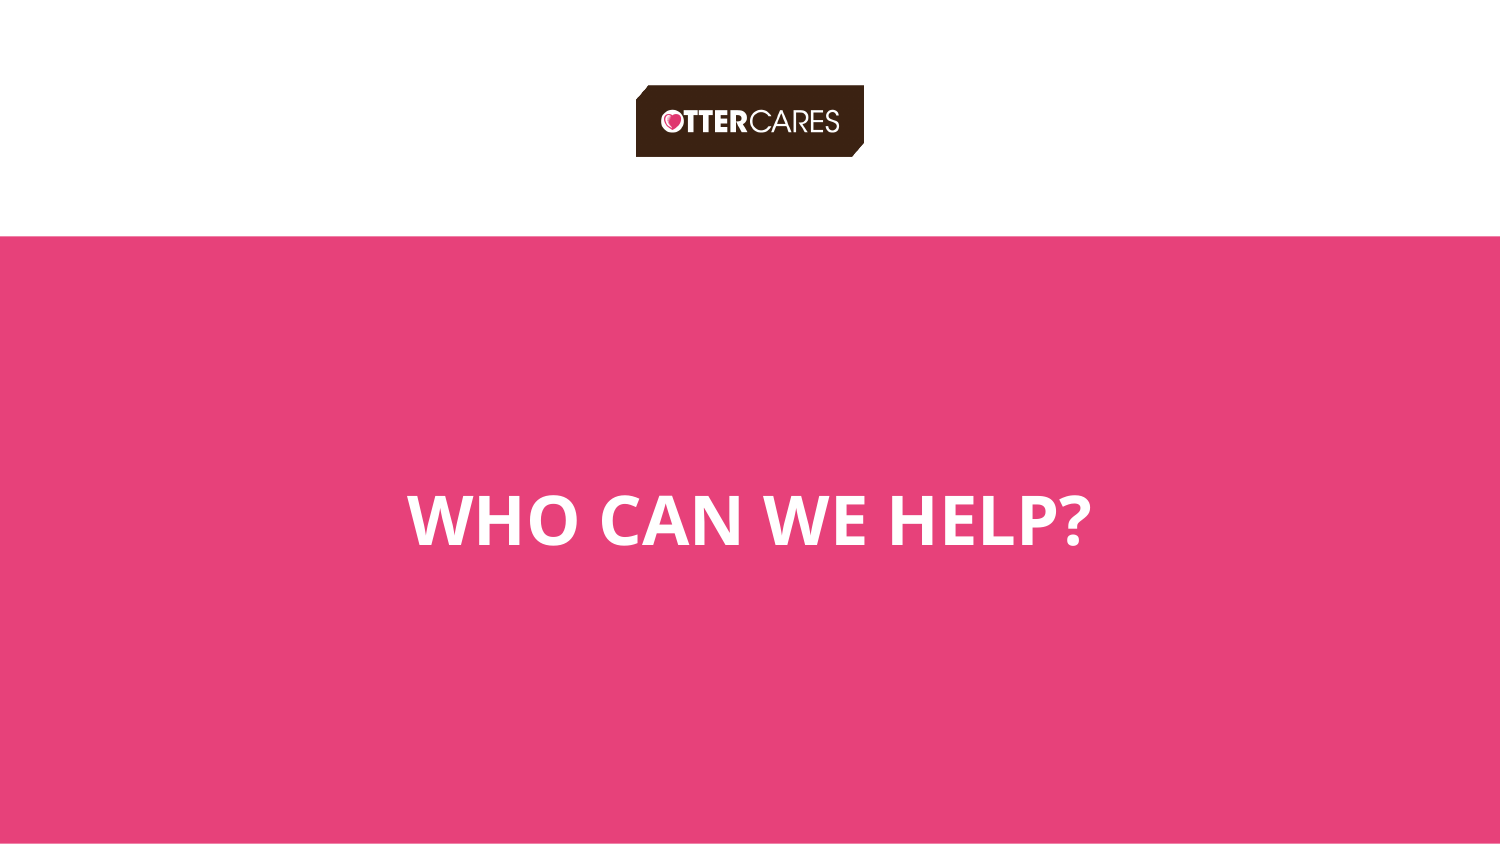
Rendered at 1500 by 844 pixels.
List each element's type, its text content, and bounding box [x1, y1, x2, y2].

picture [636, 85, 864, 157]
title WHO CAN WE HELP? [80, 440, 1420, 598]
